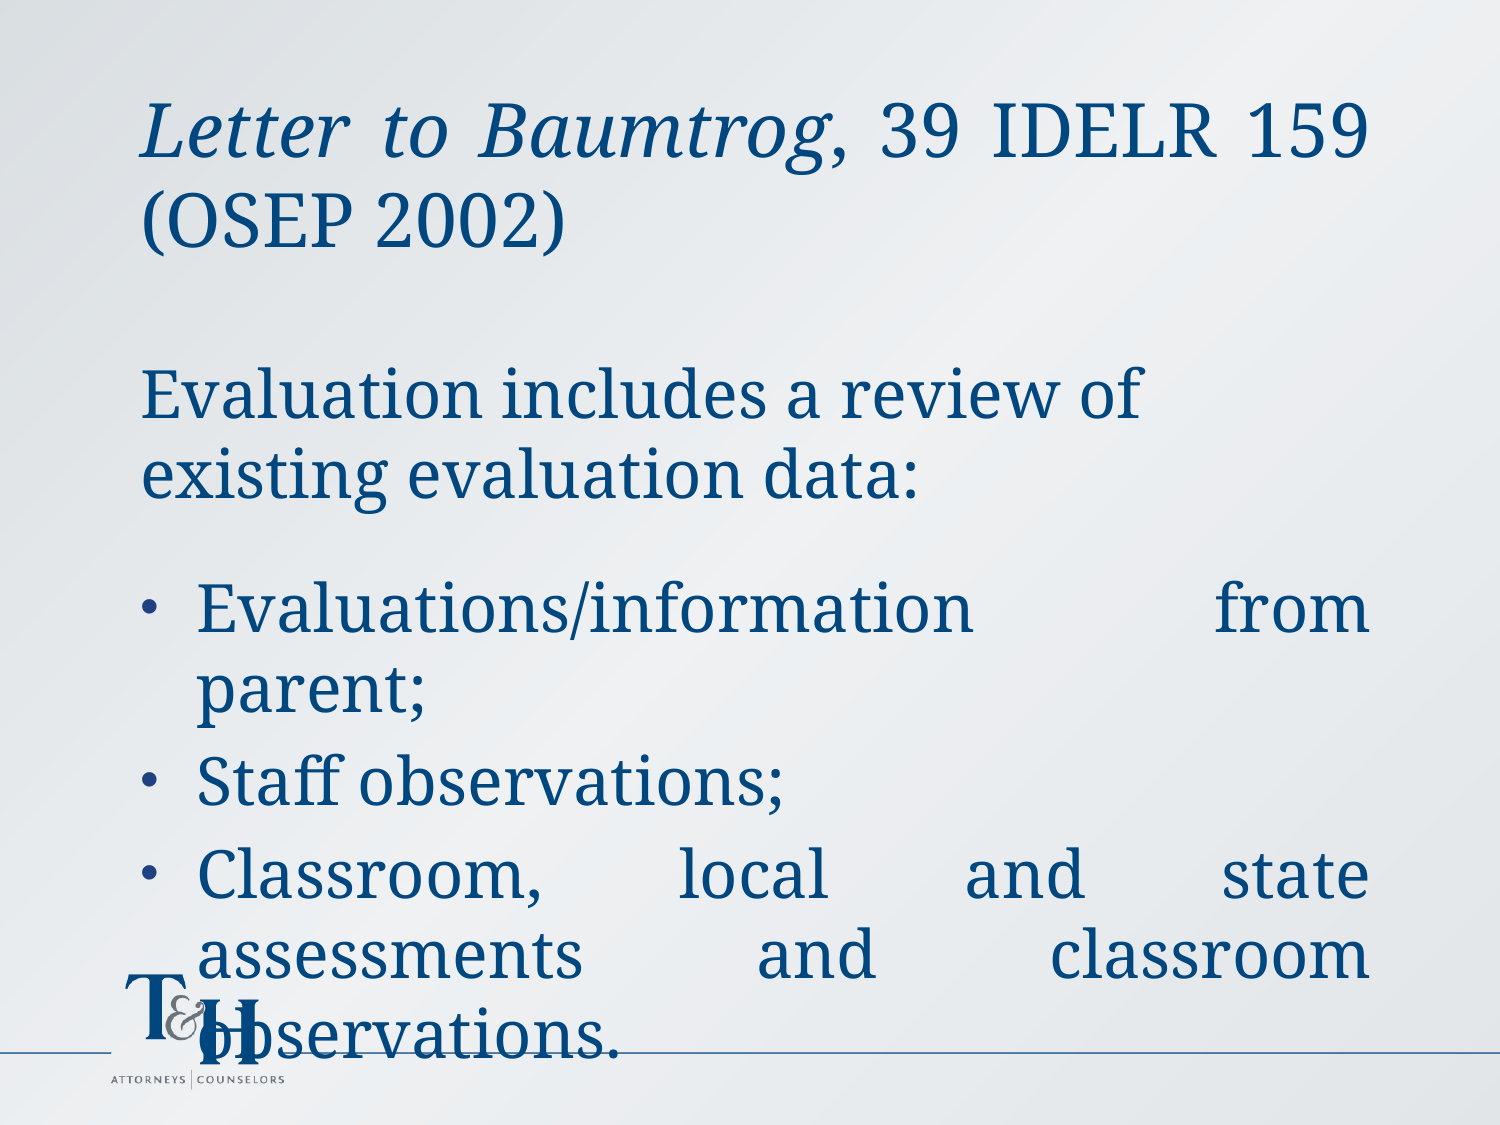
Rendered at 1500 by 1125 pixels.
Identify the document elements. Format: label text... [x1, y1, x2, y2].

list Letter to Baumtrog, 39 IDELR 159 (OSEP 2002) Evaluation includes a review of existing evaluation data: Evaluations/information from parent; Staff observations; Classroom, local and state assessments and classroom observations. [124, 74, 1388, 951]
picture [0, 0, 1500, 1125]
